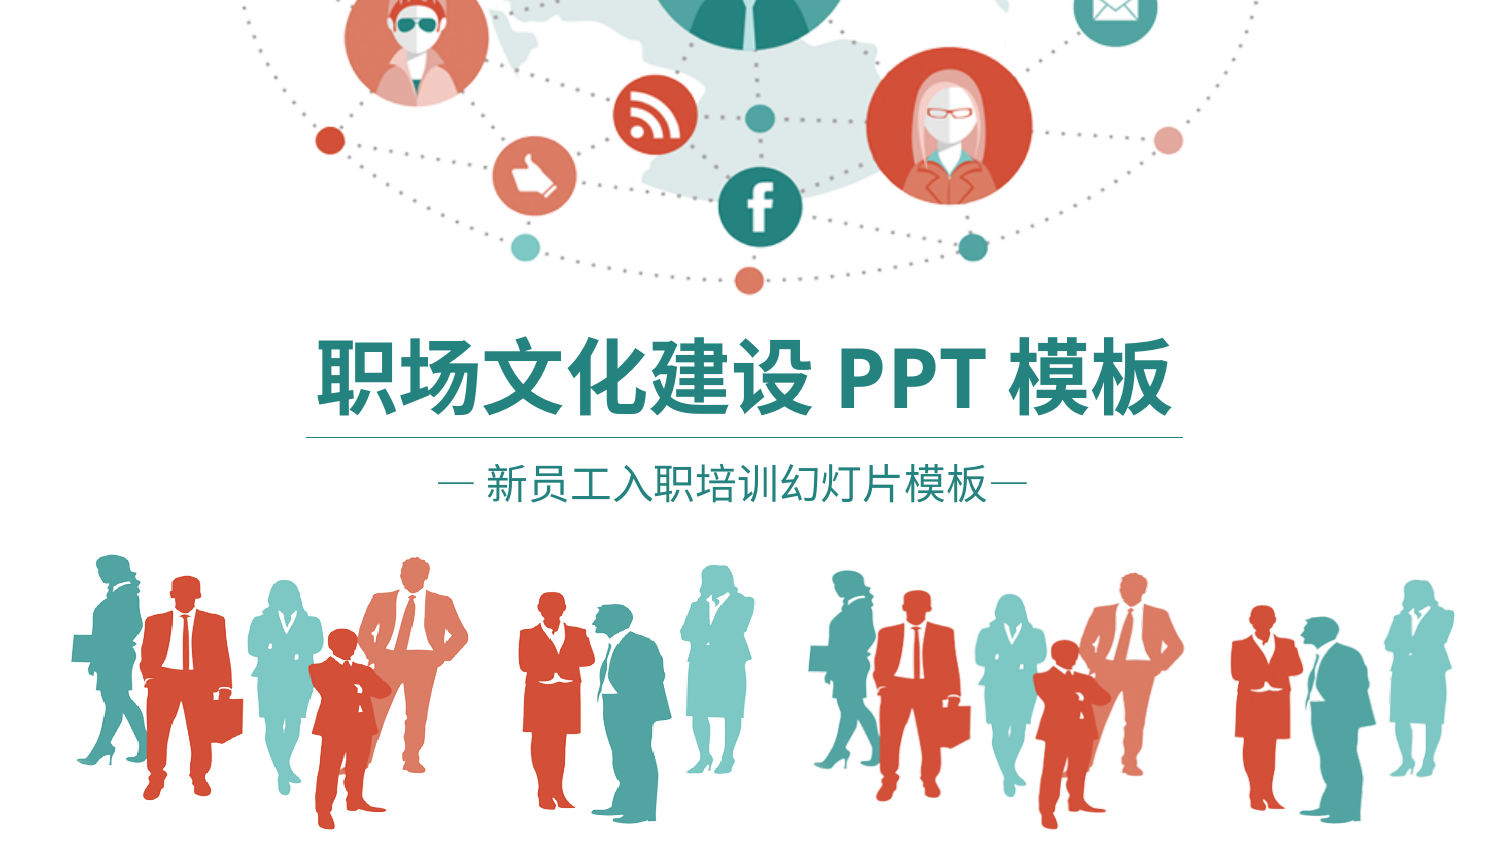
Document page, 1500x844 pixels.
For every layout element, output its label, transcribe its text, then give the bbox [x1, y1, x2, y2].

text_box —新员工入职培训幻灯片模板— [420, 450, 1045, 516]
picture [807, 570, 1455, 830]
text_box 职场文化建设PPT模板 [300, 317, 1189, 433]
picture [70, 554, 756, 830]
picture [241, 0, 1259, 297]
